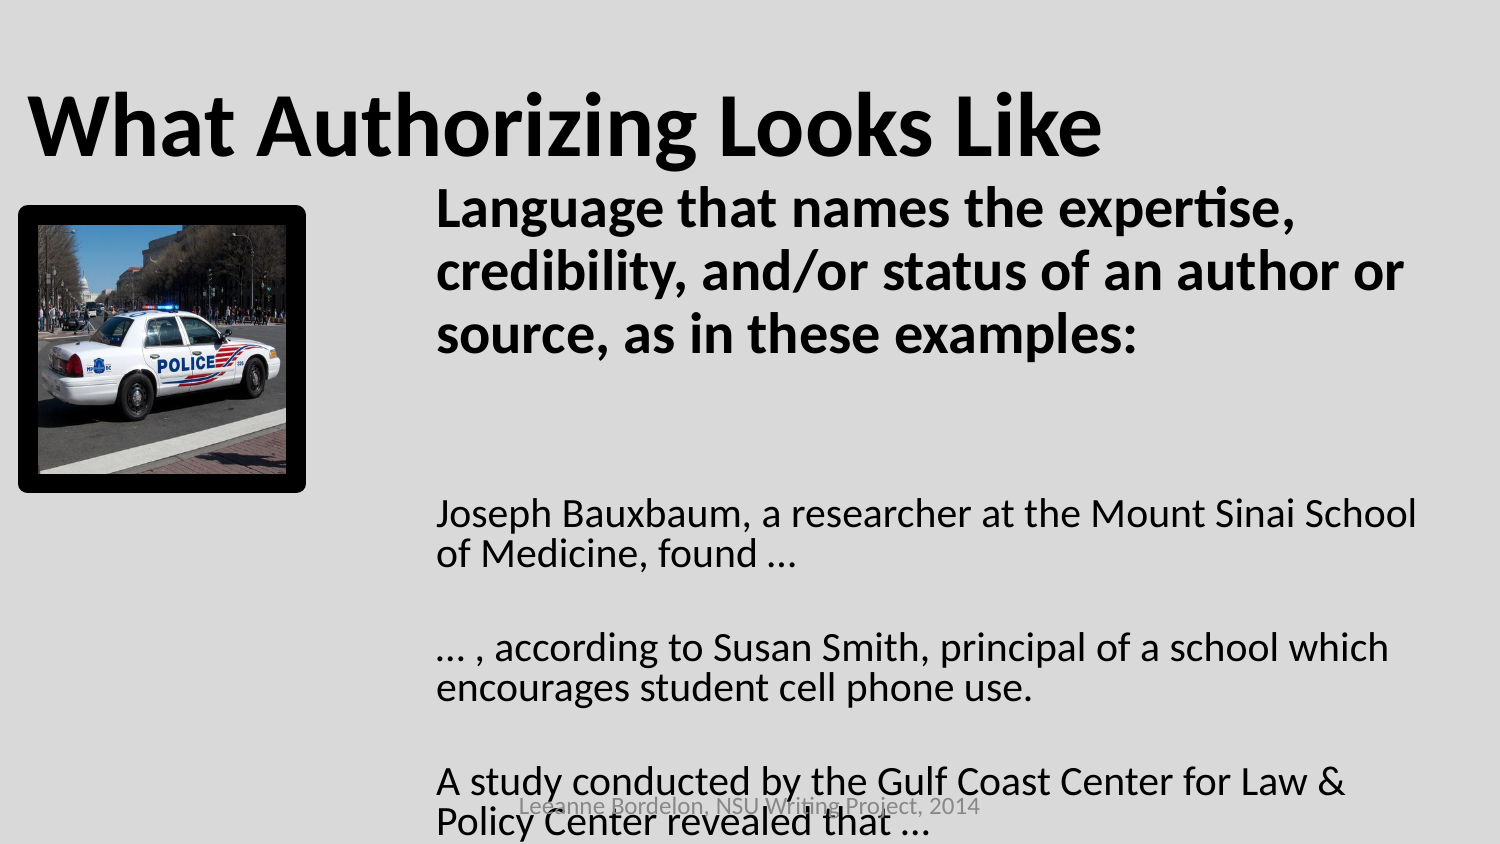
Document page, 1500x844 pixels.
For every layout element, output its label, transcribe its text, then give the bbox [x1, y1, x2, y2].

picture [37, 224, 287, 474]
footer Leeanne Bordelon, NSU Writing Project, 2014 [496, 787, 1004, 822]
list Language that names the expertise, credibility, and/or status of an author or source, as in these examples: Joseph Bauxbaum, a researcher at the Mount Sinai School of Medicine, found … … , according to Susan Smith, principal of a school which encourages student cell phone use. A study conducted by the Gulf Coast Center for Law & Policy Center revealed that … [421, 169, 1455, 844]
title What Authorizing Looks Like [12, 83, 1397, 170]
